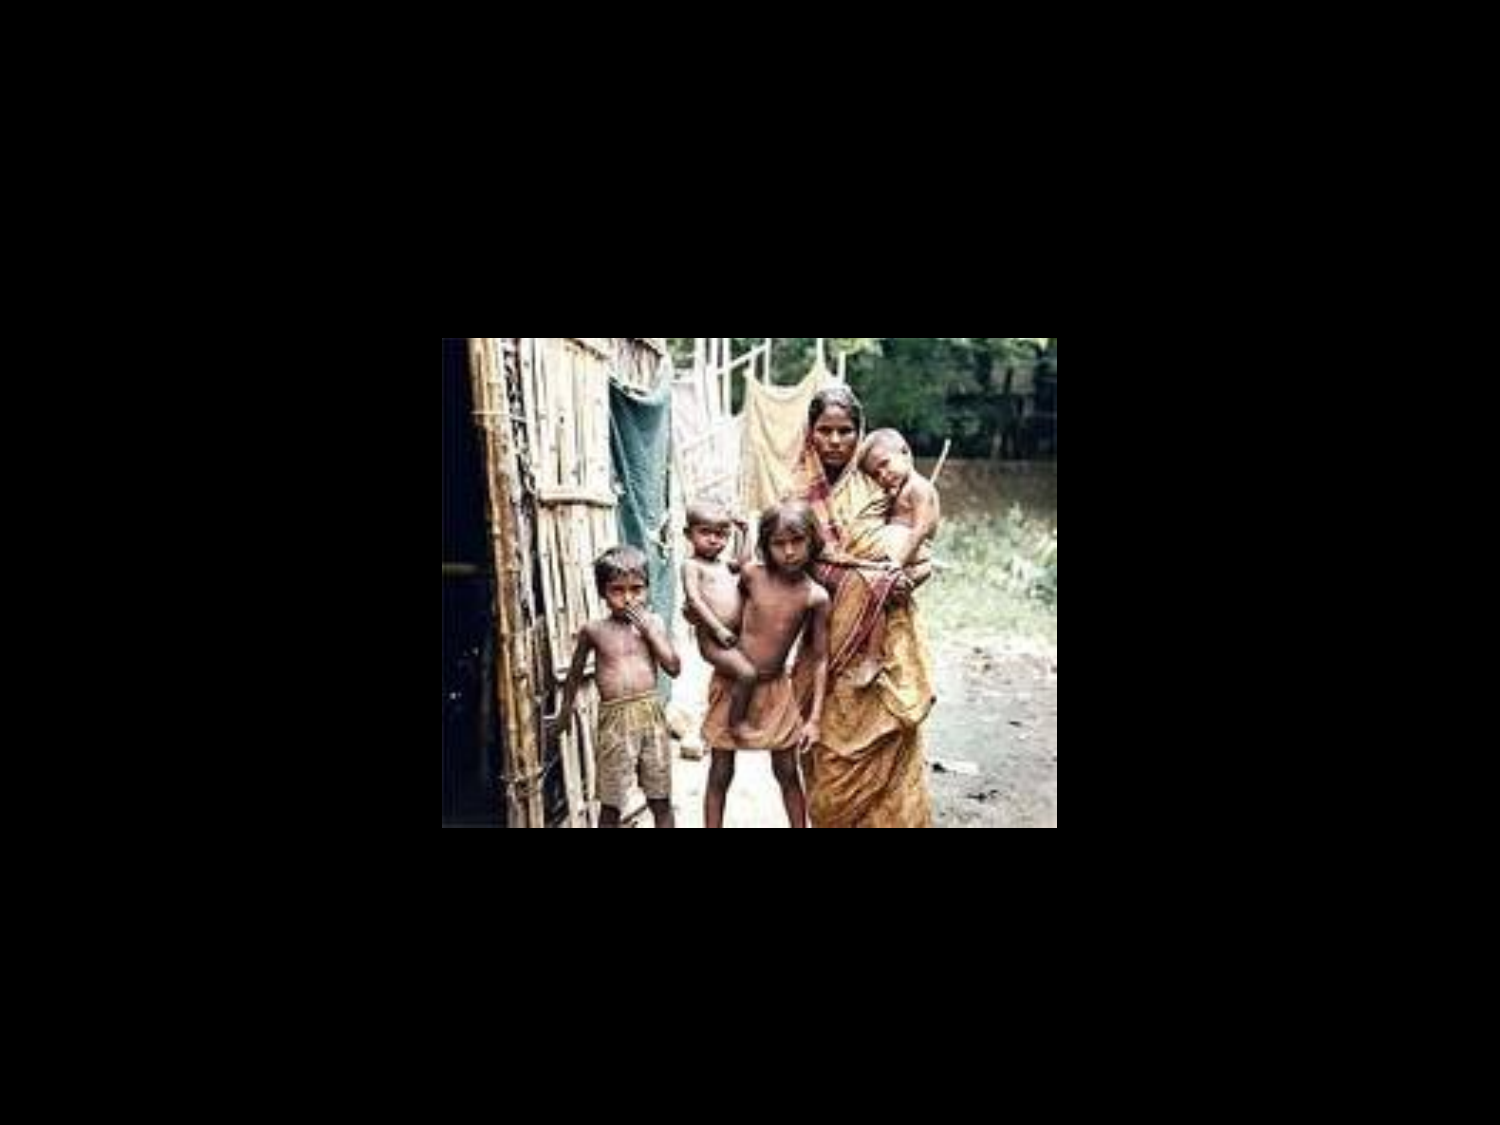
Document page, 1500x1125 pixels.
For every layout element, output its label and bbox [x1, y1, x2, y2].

list [442, 337, 1058, 828]
